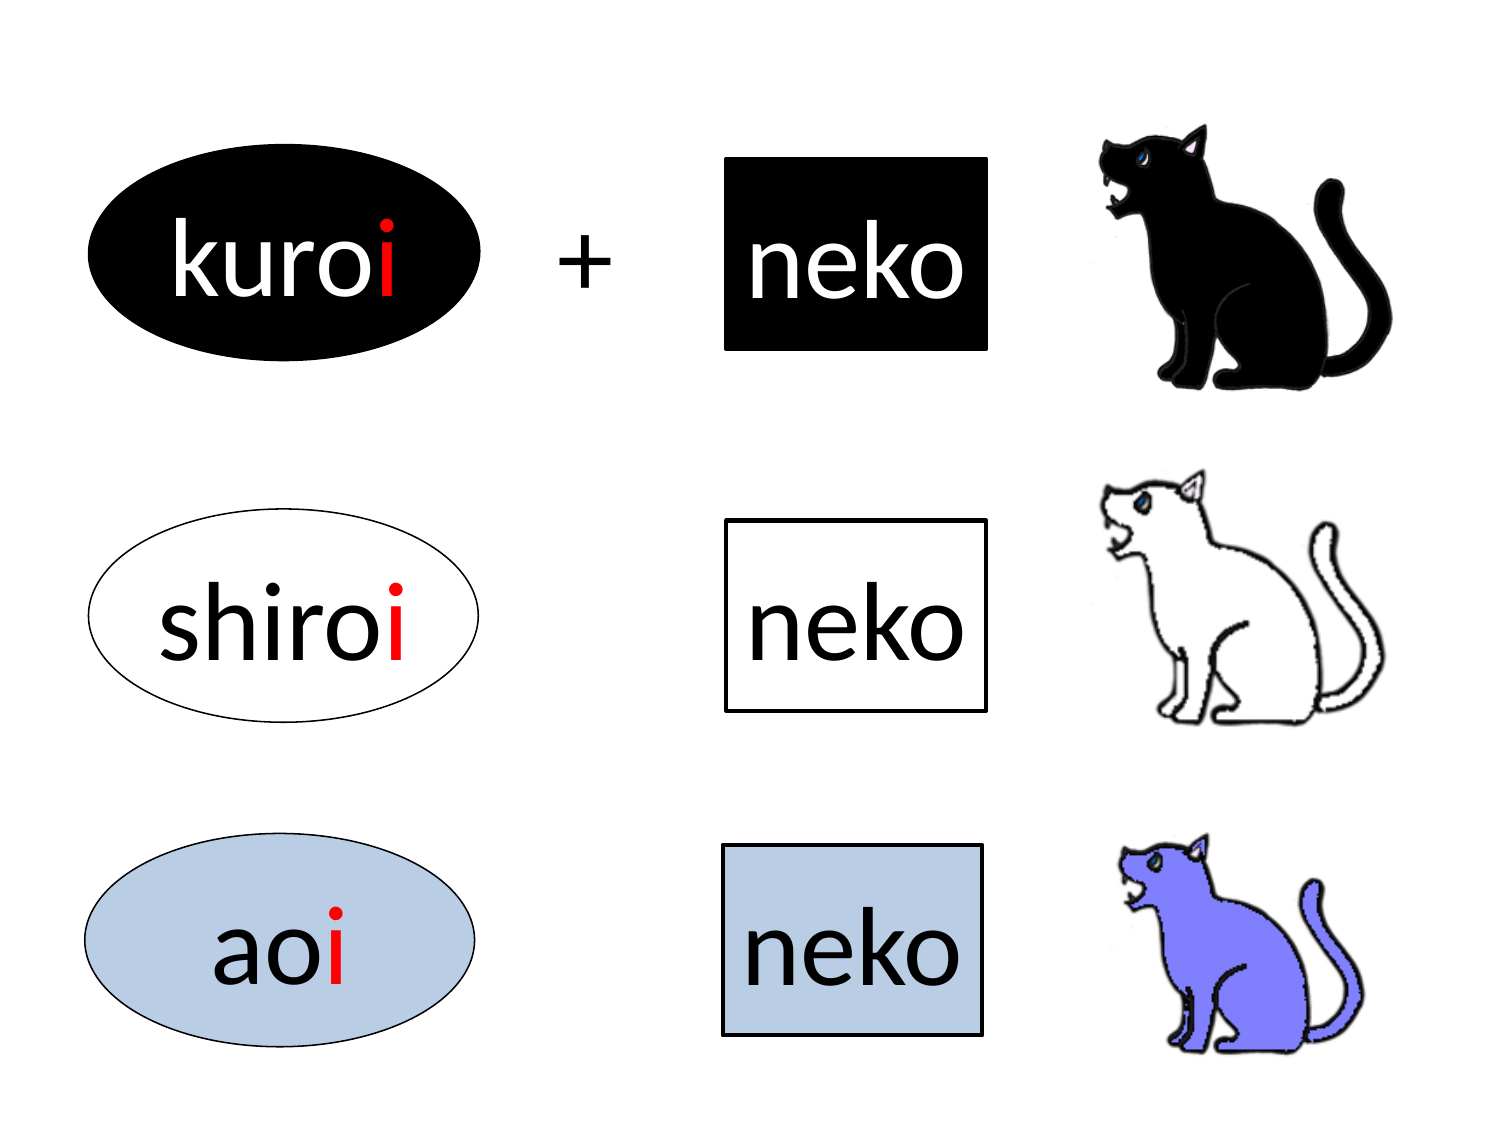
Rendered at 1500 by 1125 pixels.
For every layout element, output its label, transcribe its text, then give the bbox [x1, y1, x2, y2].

text_box shiroi [88, 508, 479, 723]
text_box aoi [84, 833, 475, 1047]
picture [1072, 467, 1410, 1097]
text_box kuro [88, 236, 461, 361]
text_box neko [724, 518, 988, 713]
picture [1082, 113, 1400, 395]
text_box kuroi [89, 144, 480, 358]
text_box neko [724, 157, 988, 351]
text_box neko [721, 843, 984, 1037]
text_box + [543, 178, 614, 328]
